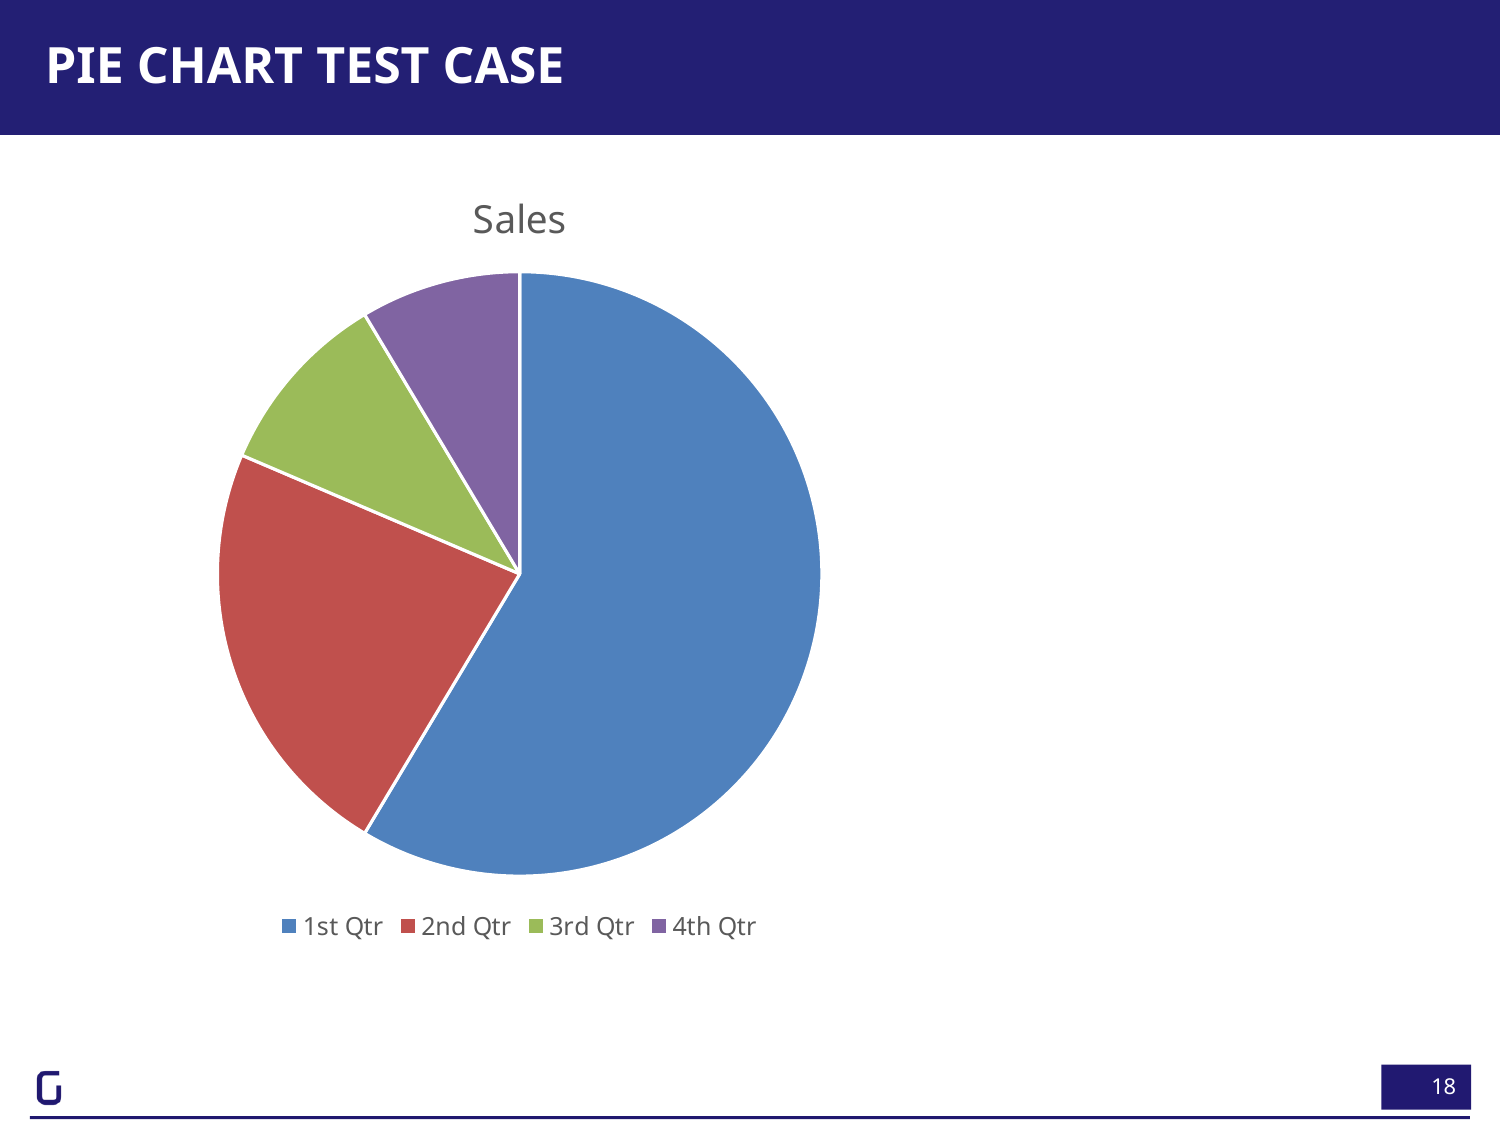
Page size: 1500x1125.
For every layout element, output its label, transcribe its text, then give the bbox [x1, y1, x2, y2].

title Pie Chart Test Case [30, 15, 1470, 120]
picture [30, 1064, 67, 1110]
chart [57, 155, 982, 950]
